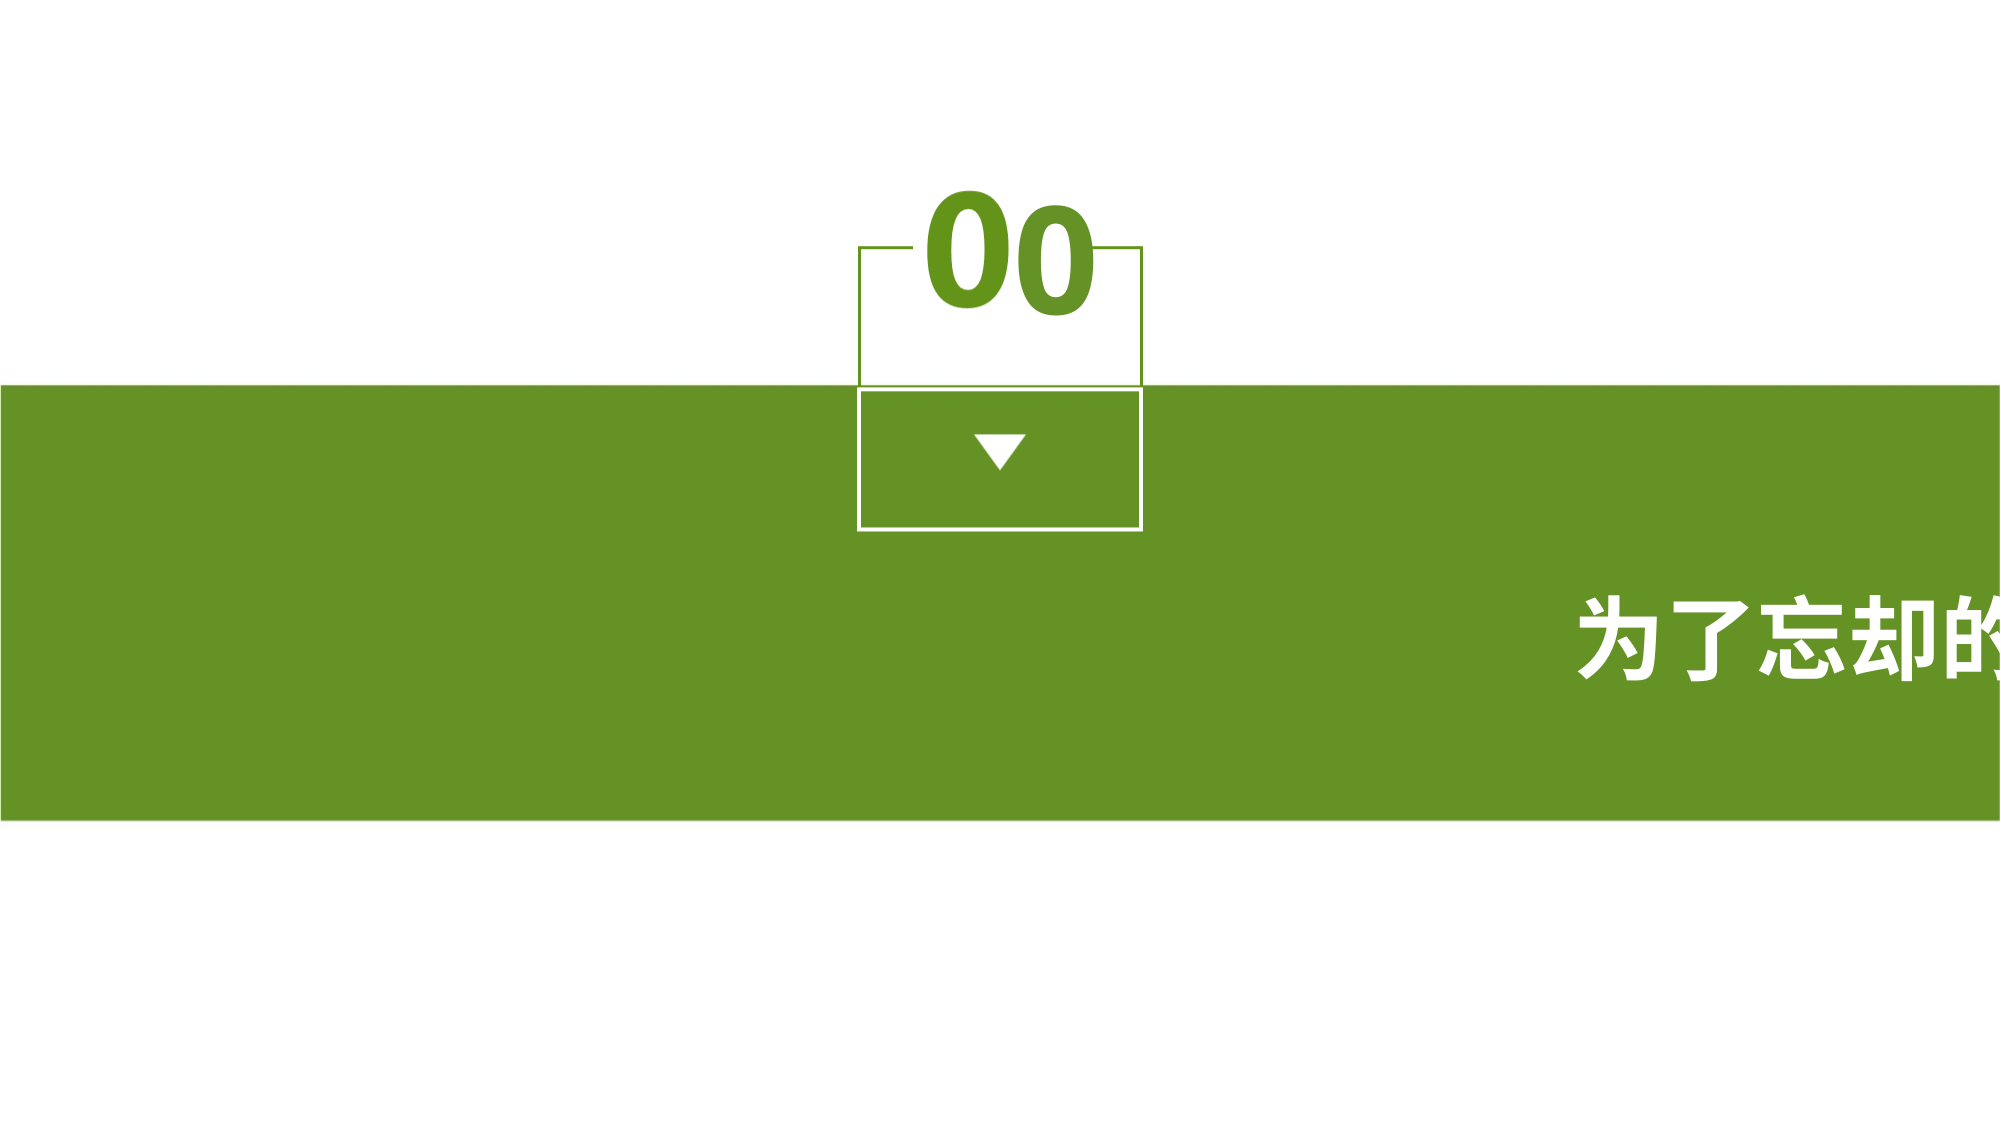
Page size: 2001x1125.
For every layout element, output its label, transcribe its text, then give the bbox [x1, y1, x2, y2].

picture [1957, 644, 1971, 662]
picture [1957, 620, 1971, 634]
picture [0, 0, 2000, 1125]
text_box 0 [1013, 156, 1173, 353]
